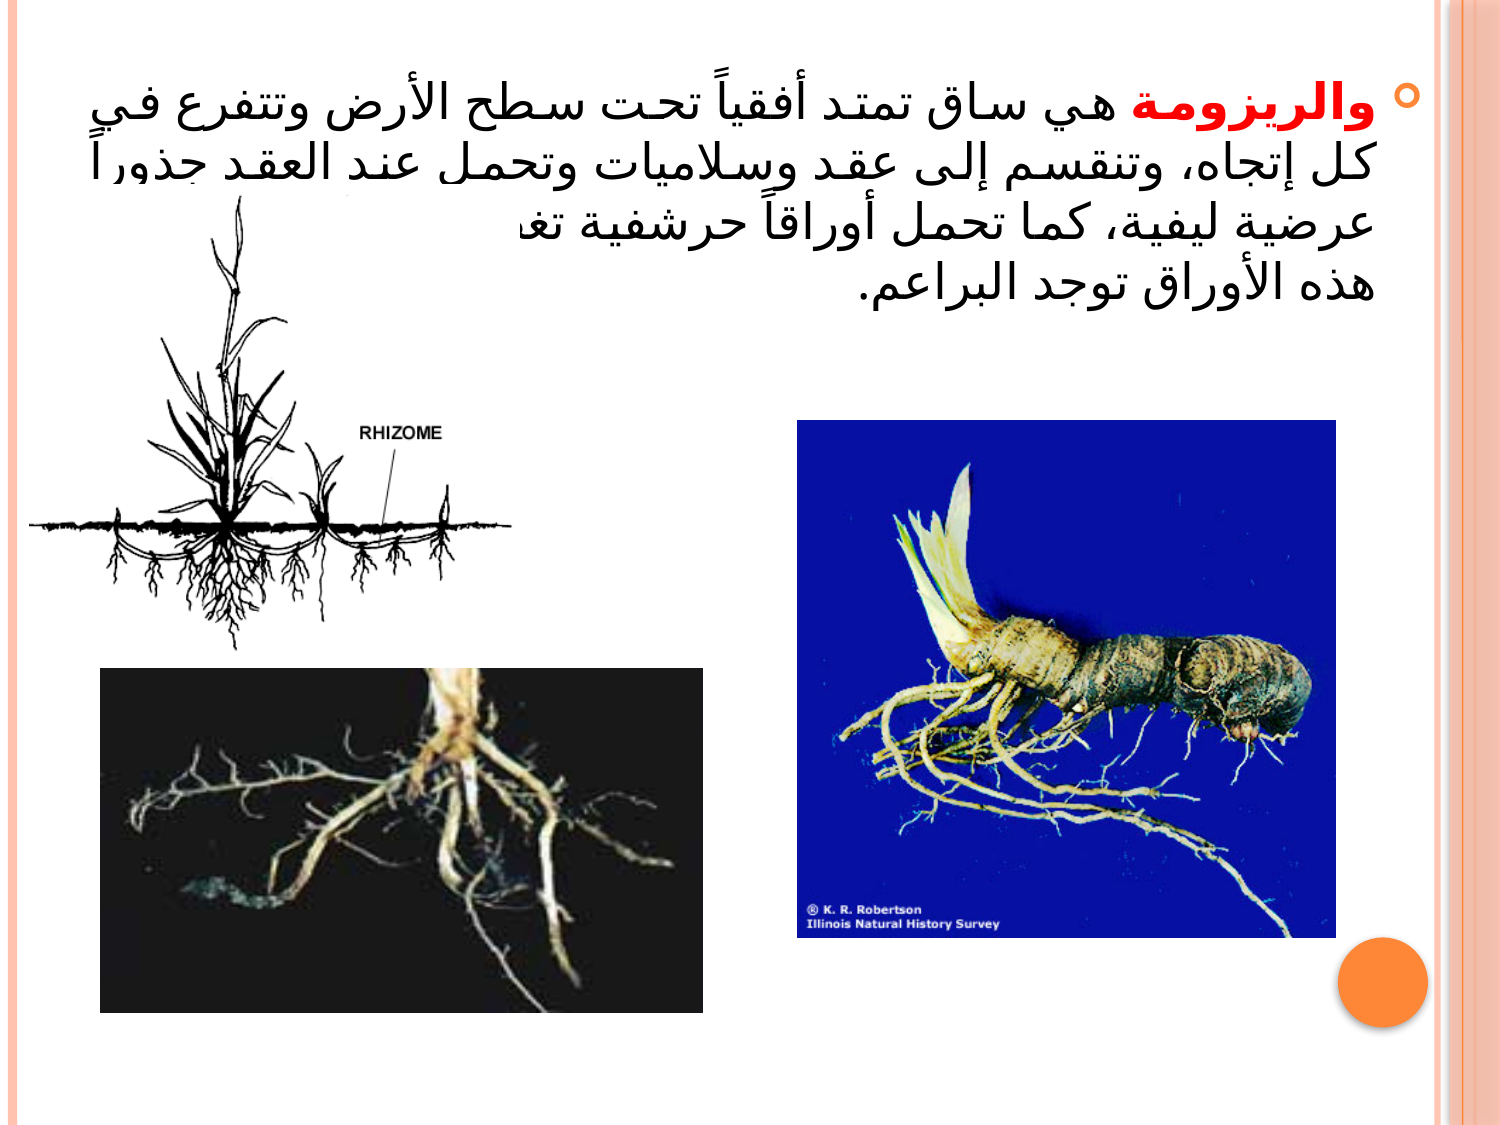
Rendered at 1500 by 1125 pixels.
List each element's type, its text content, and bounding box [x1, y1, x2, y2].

text_box والريزومة هي ساق تمتد أفقياً تحت سطح الأرض وتتفرع في كل إتجاه، وتنقسم إلى عقد وسلاميات وتحمل عند العقد جذوراً عرضية ليفية، كما تحمل أوراقاً حرشفية تغطي الساق وفي آباط هذه الأوراق توجد البراعم. [74, 62, 1438, 1005]
picture [796, 420, 1337, 939]
picture [28, 183, 704, 1013]
